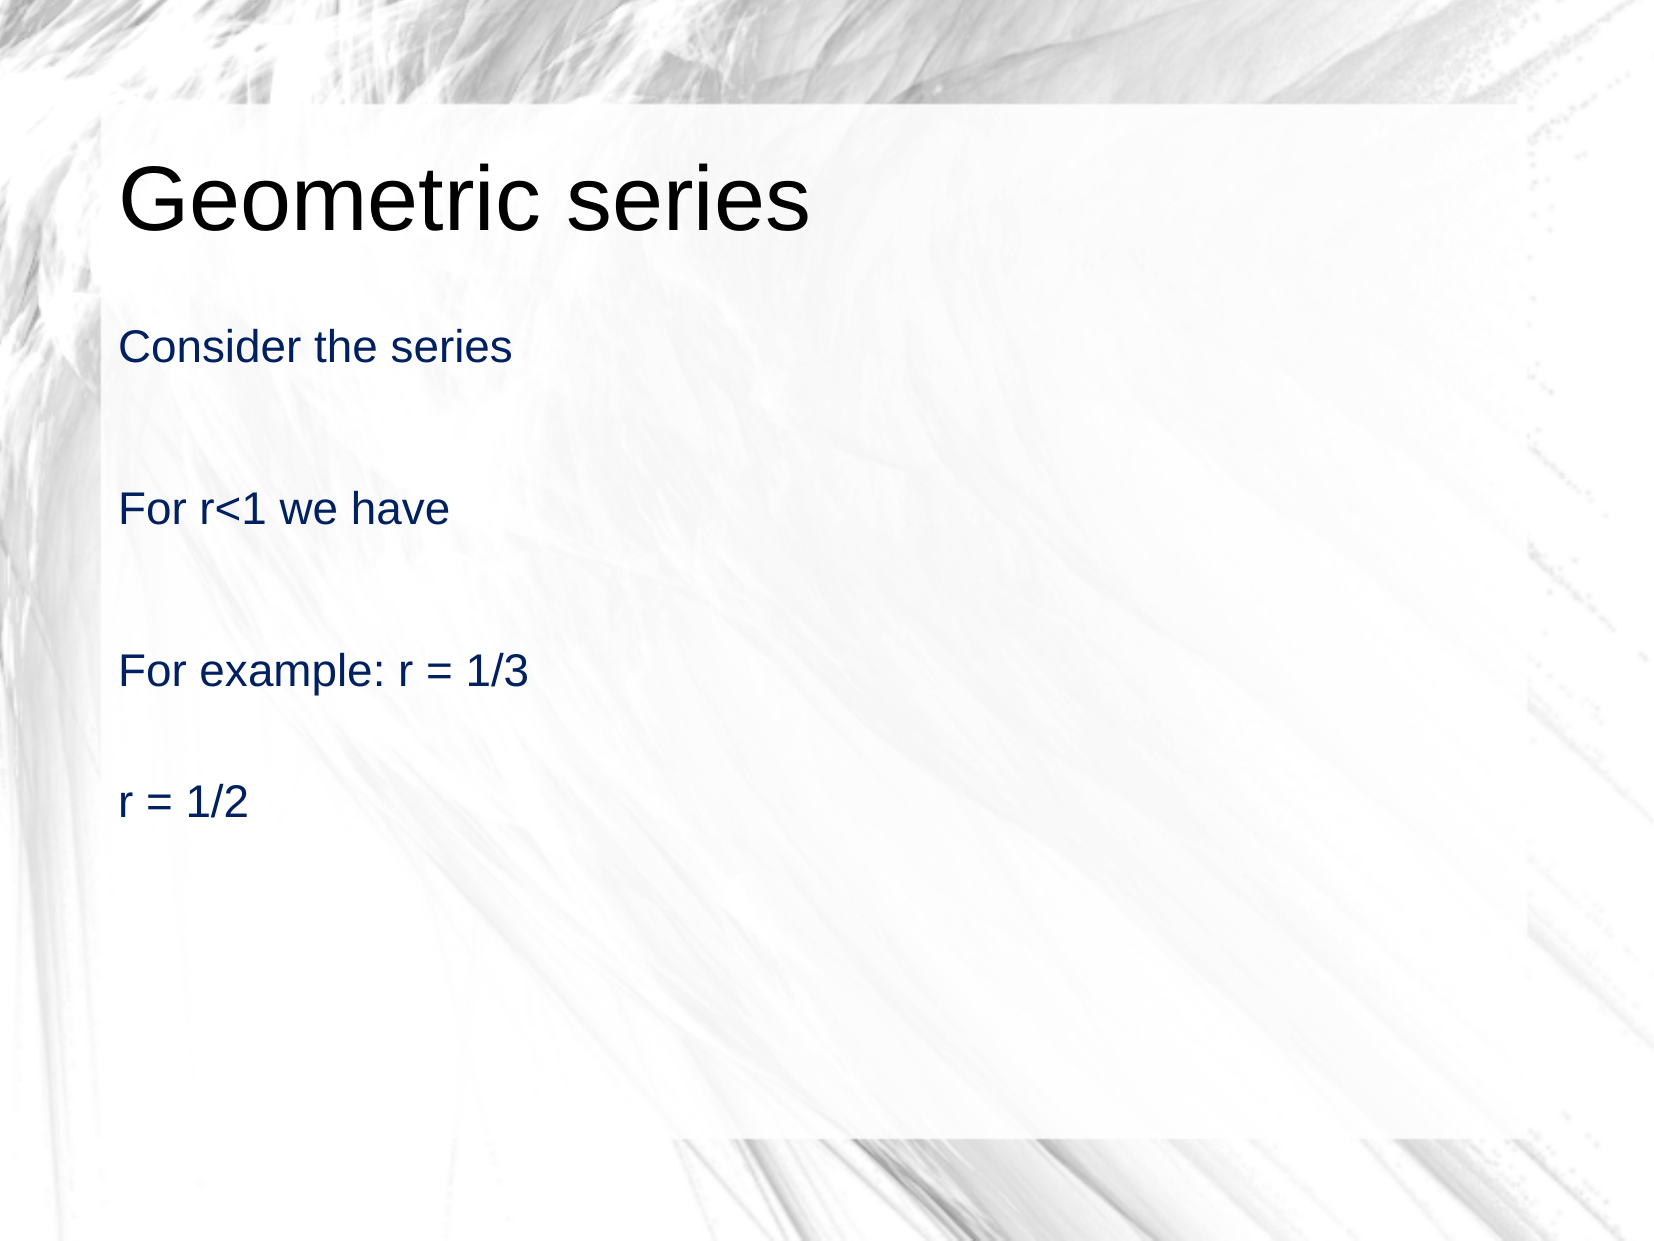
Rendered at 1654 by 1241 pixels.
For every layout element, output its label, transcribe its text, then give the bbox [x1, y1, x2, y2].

title Geometric series [118, 112, 1506, 281]
picture [0, 0, 1654, 1241]
